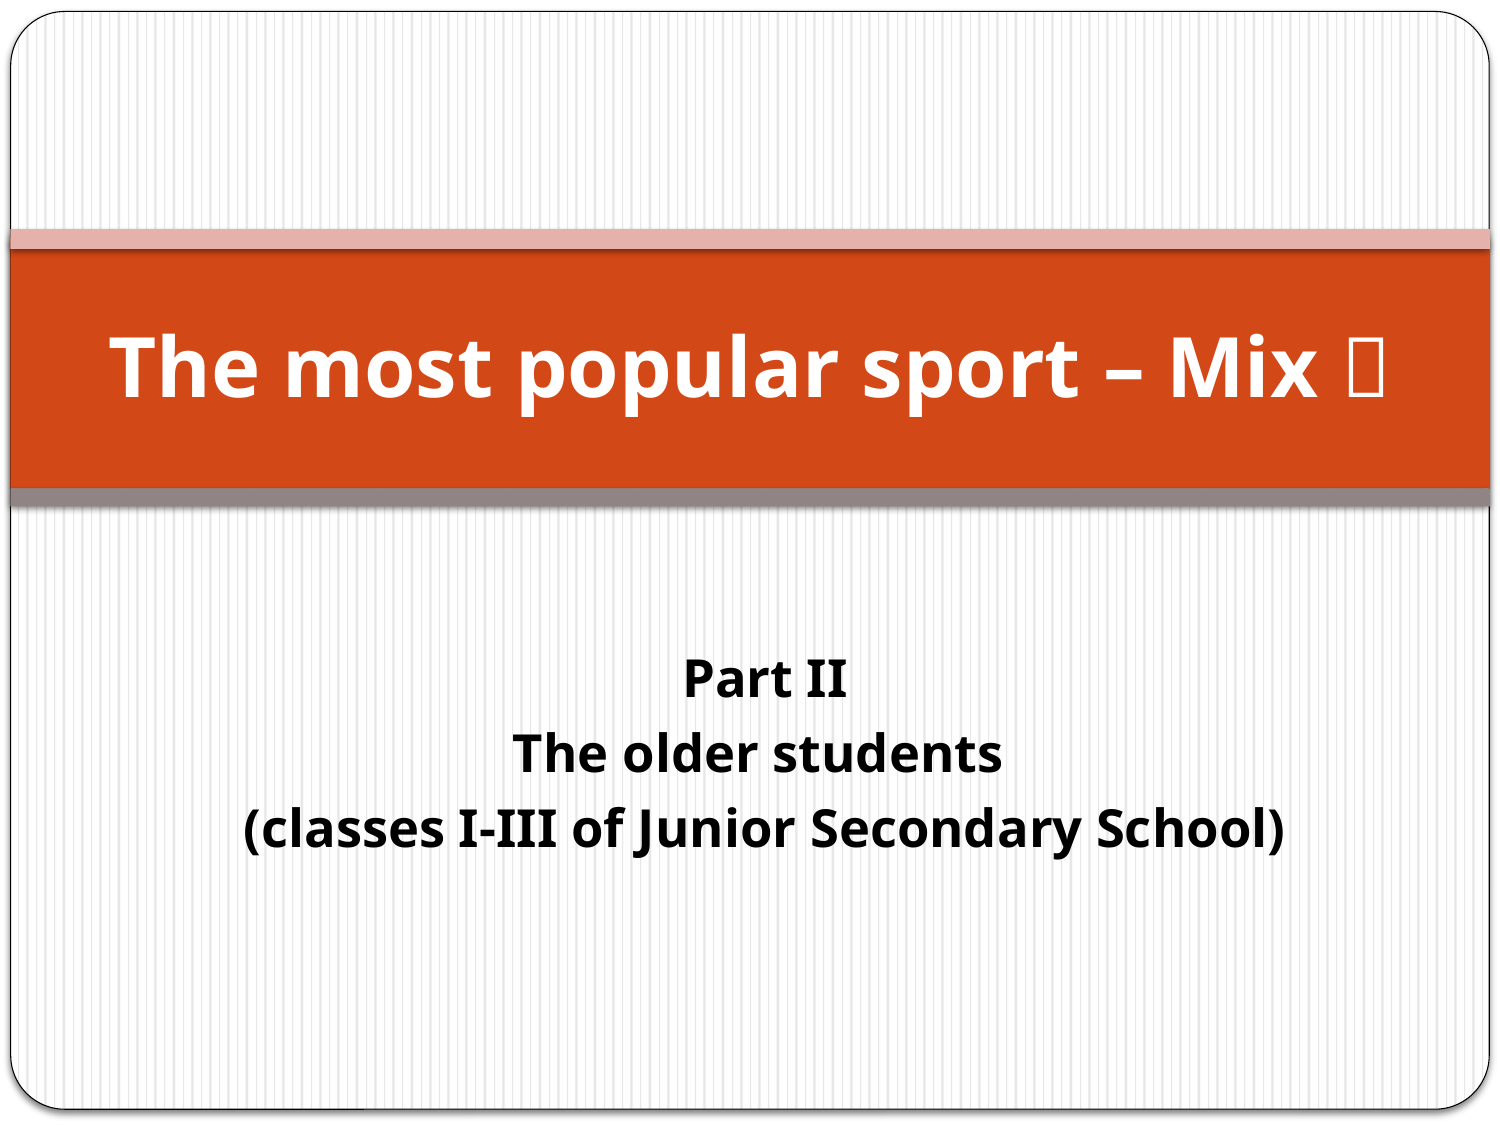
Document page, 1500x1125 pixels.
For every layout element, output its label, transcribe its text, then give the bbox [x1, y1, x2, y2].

title The most popular sport – Mix  [75, 247, 1425, 489]
subtitle Part II The older students (classes I-III of Junior Secondary School) [225, 637, 1306, 925]
